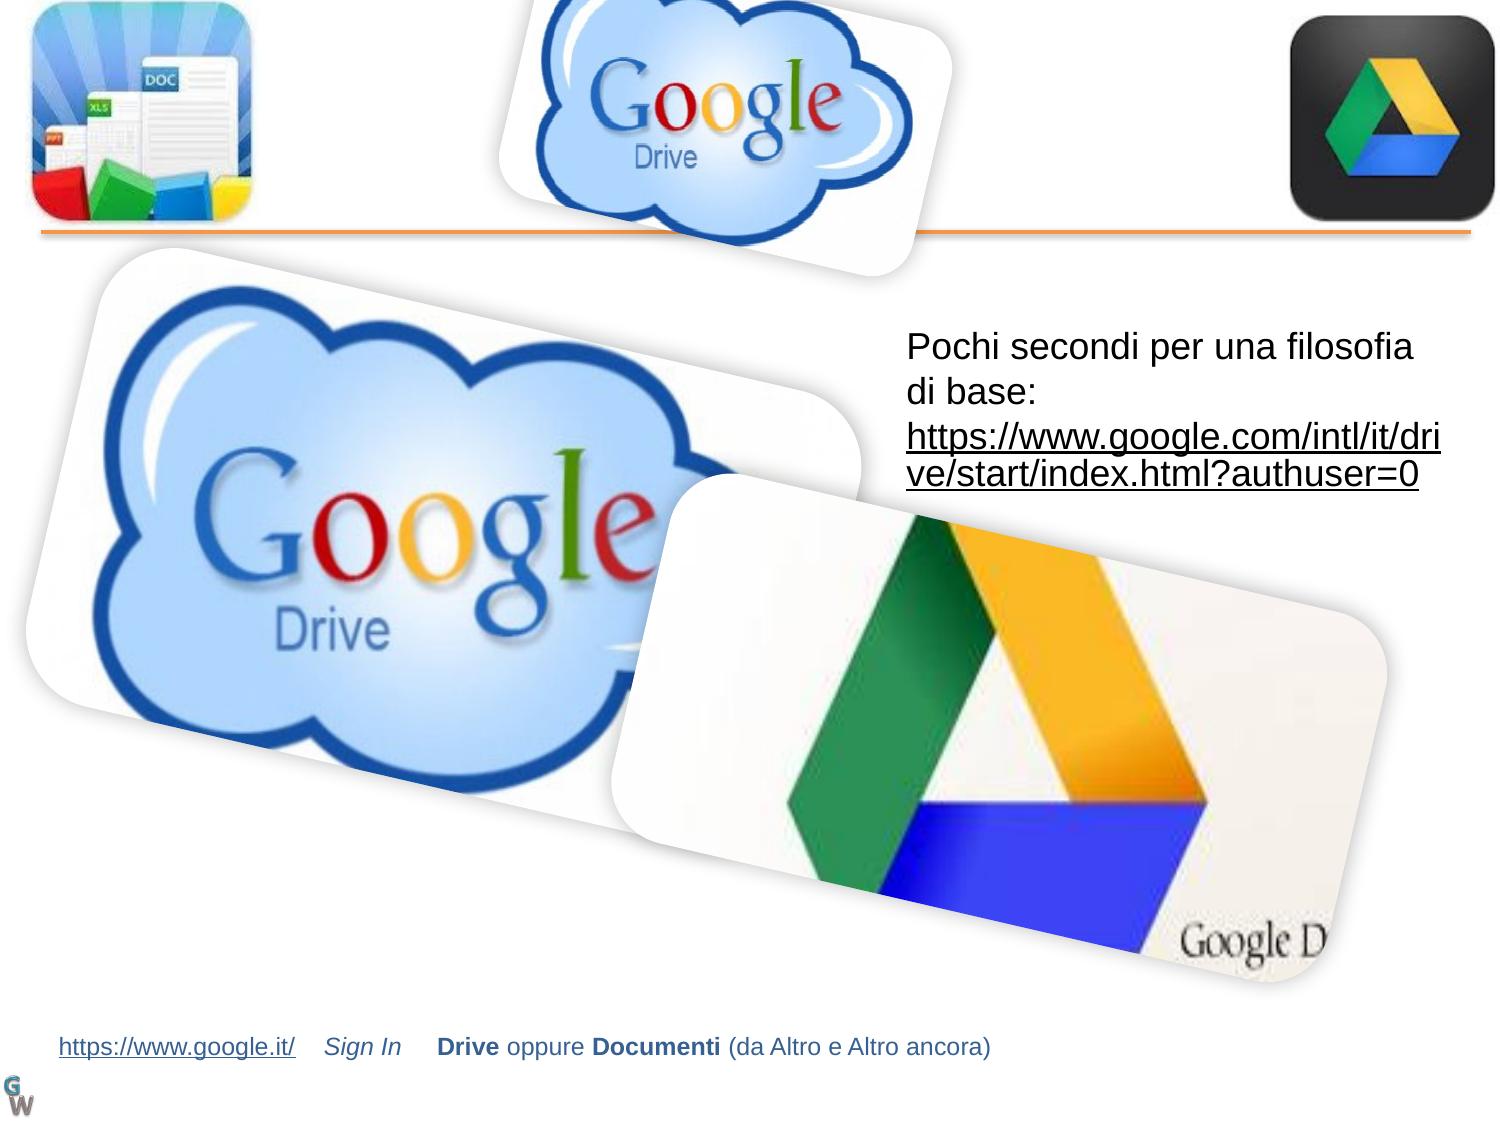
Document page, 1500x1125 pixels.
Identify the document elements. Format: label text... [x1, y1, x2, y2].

picture [25, 0, 259, 227]
picture [0, 1058, 55, 1125]
text_box Pochi secondi per una filosofia di base: https://www.google.com/intl/it/drive/start/index.html?authuser=0 [891, 314, 1459, 510]
picture [1281, 4, 1500, 233]
text_box https://www.google.it/ Sign In Drive oppure Documenti (da Altro e Altro ancora) [43, 1023, 1007, 1068]
picture [25, 248, 1388, 983]
picture [498, 0, 953, 277]
